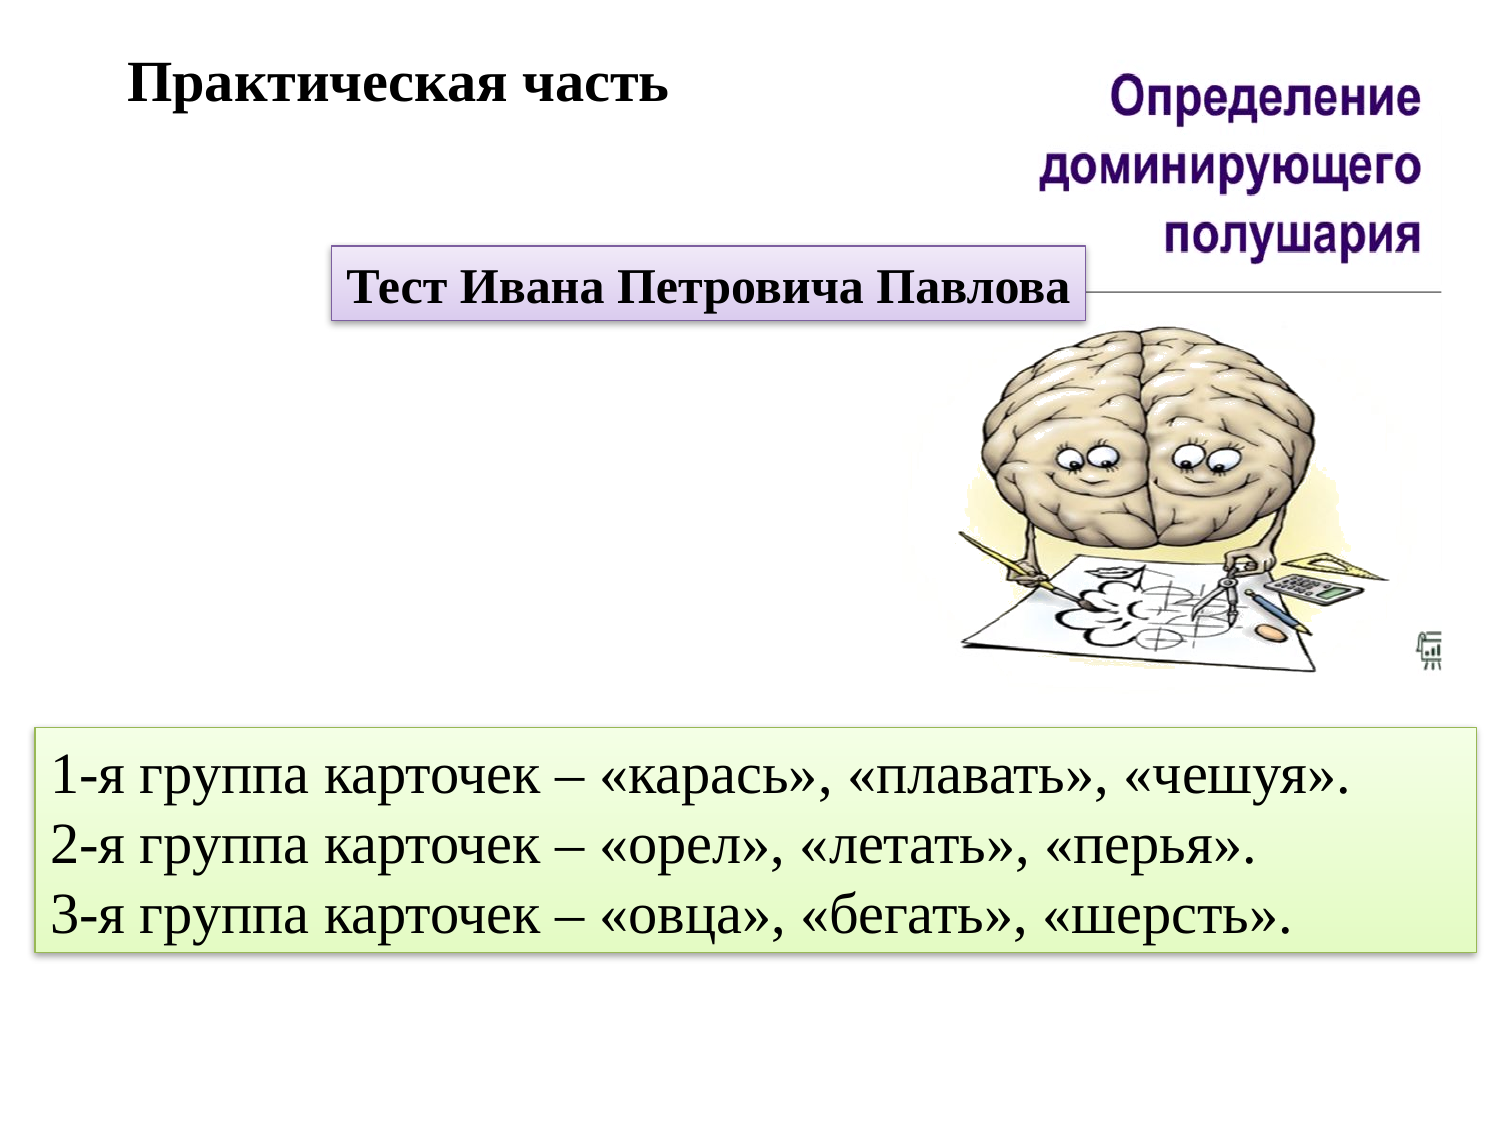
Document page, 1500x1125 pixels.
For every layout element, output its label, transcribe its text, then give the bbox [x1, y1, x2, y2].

picture [878, 46, 1442, 704]
text_box Практическая часть [35, 35, 762, 121]
text_box Тест Ивана Петровича Павлова [331, 245, 873, 321]
text_box 1-я группа карточек – «карась», «плавать», «чешуя». 2-я группа карточек – «орел», «летать», «перья». 3-я группа карточек – «овца», «бегать», «шерсть». [34, 727, 1477, 953]
